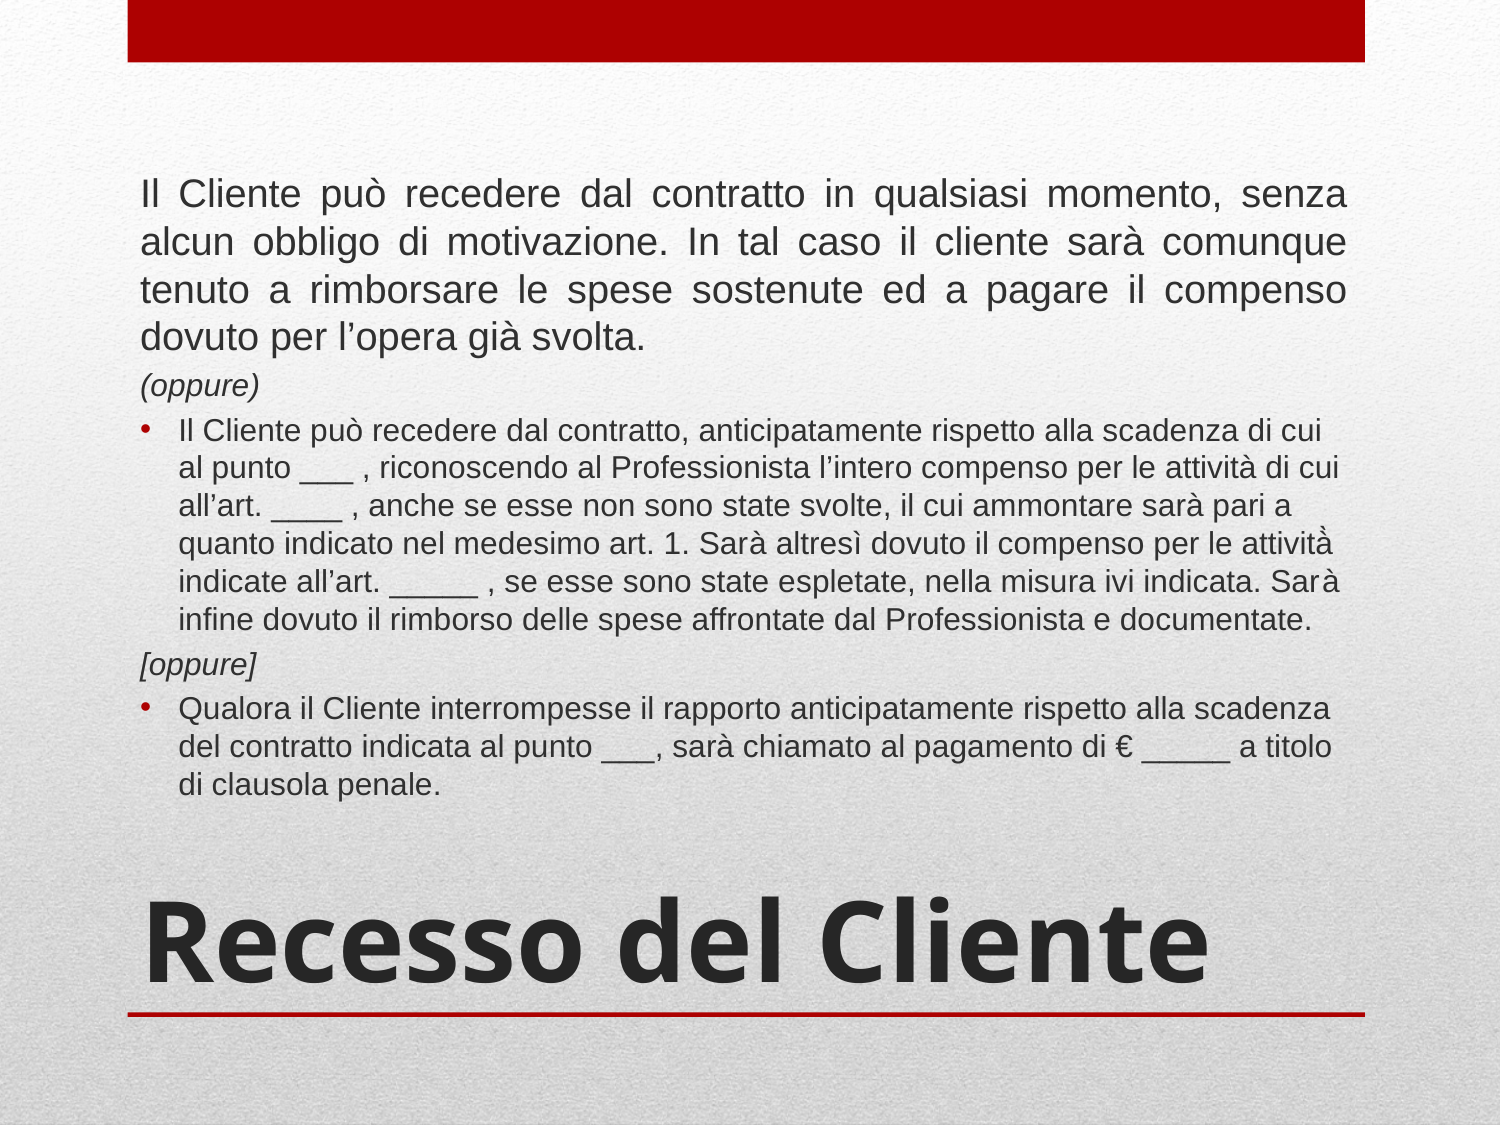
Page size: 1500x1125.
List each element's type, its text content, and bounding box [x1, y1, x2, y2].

list Il Cliente può recedere dal contratto in qualsiasi momento, senza alcun obbligo di motivazione. In tal caso il cliente sarà comunque tenuto a rimborsare le spese sostenute ed a pagare il compenso dovuto per l’opera già svolta. (oppure) Il Cliente può recedere dal contratto, anticipatamente rispetto alla scadenza di cui al punto ___ , riconoscendo al Professionista l’intero compenso per le attività di cui all’art. ____ , anche se esse non sono state svolte, il cui ammontare sarà pari a quanto indicato nel medesimo art. 1. Sarà altresì dovuto il compenso per le attività̀ indicate all’art. _____ , se esse sono state espletate, nella misura ivi indicata. Sarà infine dovuto il rimborso delle spese affrontate dal Professionista e documentate. [oppure] Qualora il Cliente interrompesse il rapporto anticipatamente rispetto alla scadenza del contratto indicata al punto ___, sarà chiamato al pagamento di € _____ a titolo di clausola penale. [125, 112, 1363, 858]
title Recesso del Cliente [125, 858, 1238, 1013]
